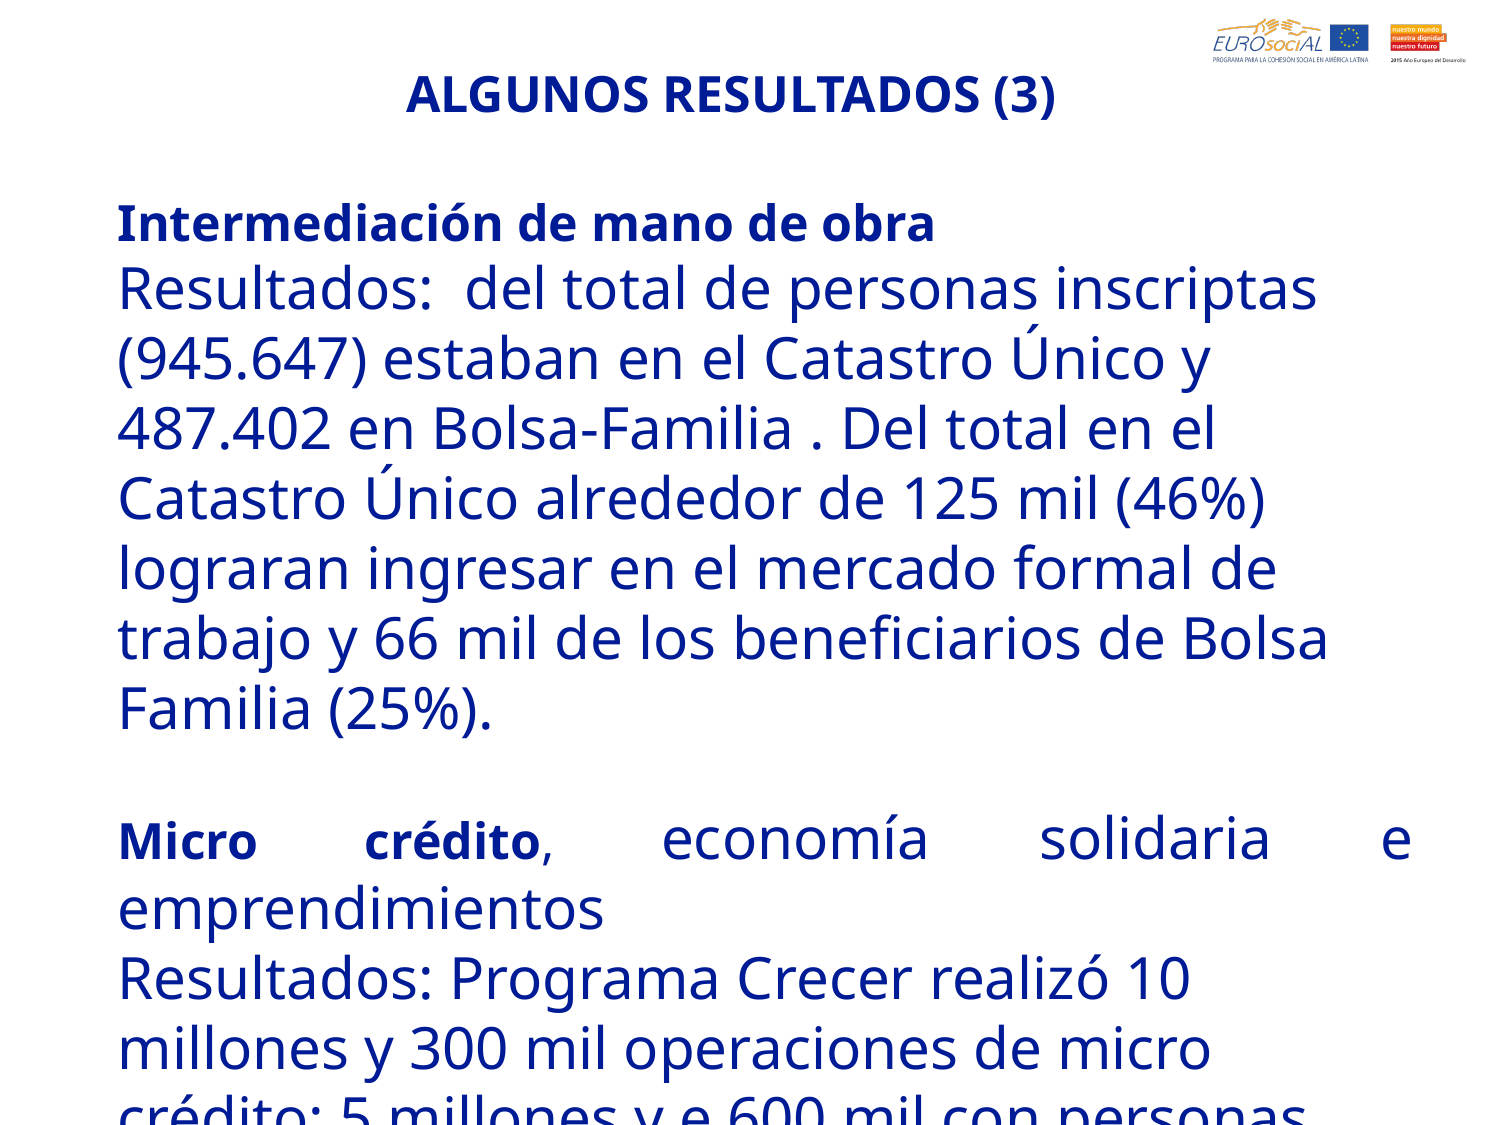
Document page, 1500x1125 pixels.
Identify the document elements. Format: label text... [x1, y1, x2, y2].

text_box ALGUNOS RESULTADOS (3) [345, 54, 1117, 130]
text_box Intermediación de mano de obra Resultados: del total de personas inscriptas (945.647) estaban en el Catastro Único y 487.402 en Bolsa-Familia . Del total en el Catastro Único alrededor de 125 mil (46%) lograran ingresar en el mercado formal de trabajo y 66 mil de los beneficiarios de Bolsa Familia (25%). Micro crédito, economía solidaria e emprendimientos Resultados: Programa Crecer realizó 10 millones y 300 mil operaciones de micro crédito: 5 millones y e 600 mil con personas registradas en el Catastro Único, ahí incluidas más de 3 millones del Bolsa Familia [102, 183, 1429, 1125]
picture [1206, 14, 1470, 69]
